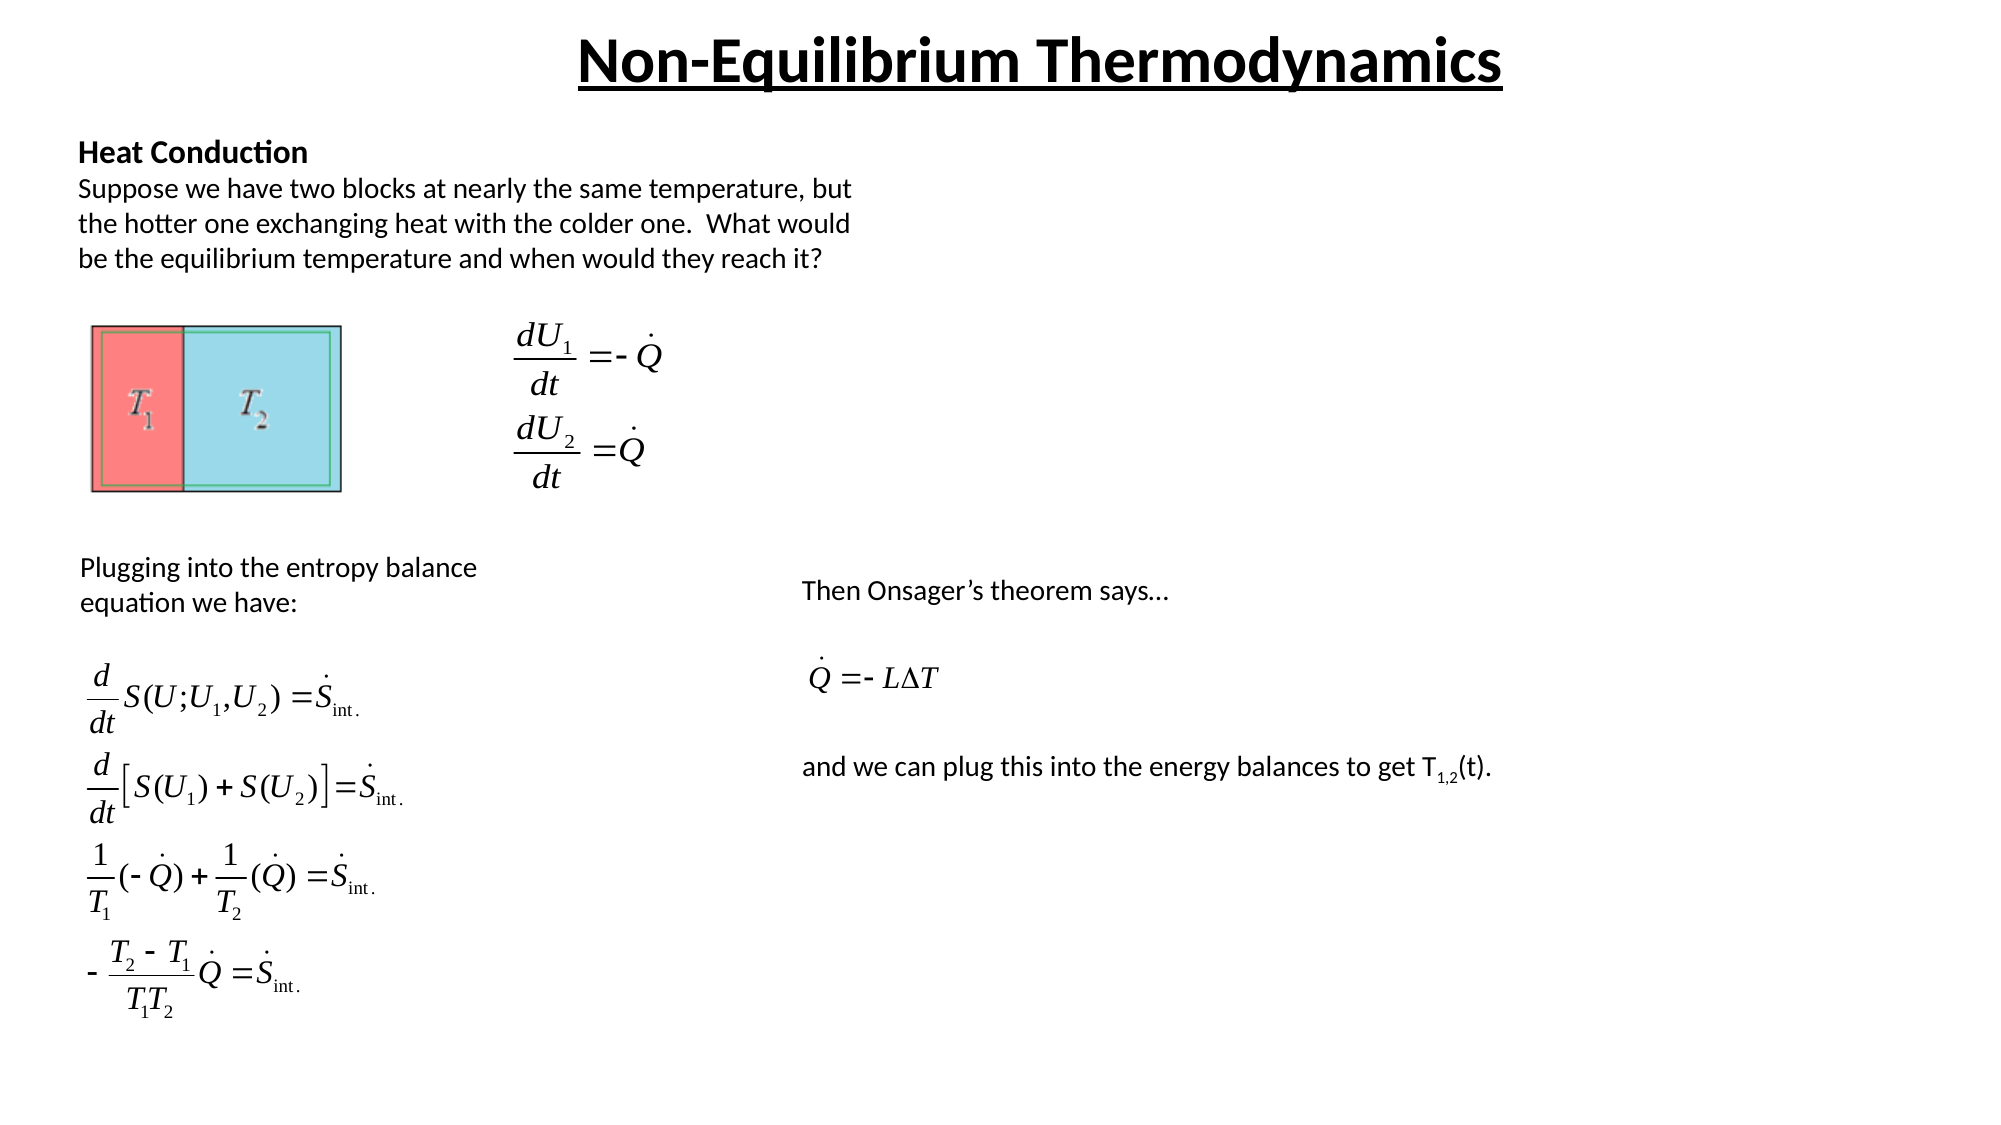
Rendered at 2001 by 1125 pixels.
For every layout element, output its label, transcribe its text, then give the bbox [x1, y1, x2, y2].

text_box and we can plug this into the energy balances to get T1,2(t). [787, 740, 1788, 795]
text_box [804, 654, 947, 702]
picture [81, 310, 364, 502]
text_box Heat Conduction Suppose we have two blocks at nearly the same temperature, but the hotter one exchanging heat with the colder one. What would be the equilibrium temperature and when would they reach it? [63, 122, 891, 283]
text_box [507, 312, 668, 496]
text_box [81, 653, 413, 1027]
text_box Then Onsager’s theorem says… [787, 563, 1389, 614]
text_box Plugging into the entropy balance equation we have: [65, 540, 588, 626]
text_box Non-Equilibrium Thermodynamics [560, 17, 1521, 104]
